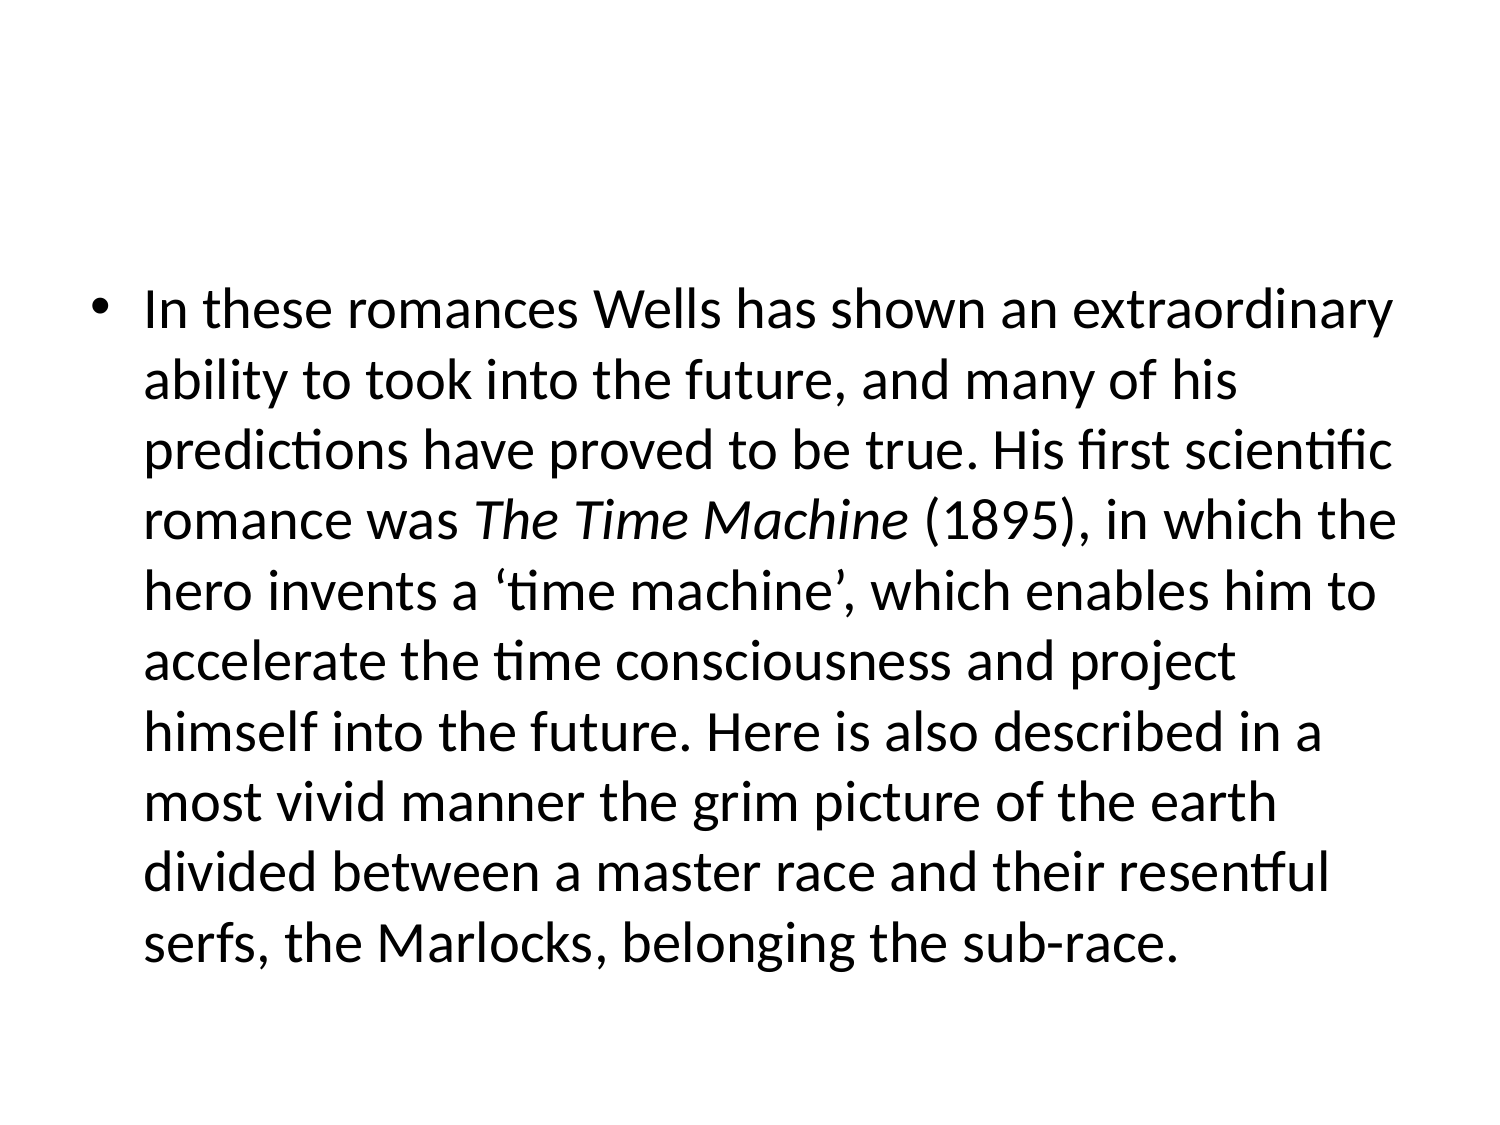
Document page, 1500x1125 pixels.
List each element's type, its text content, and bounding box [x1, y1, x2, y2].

list In these romances Wells has shown an extraordinary ability to took into the future, and many of his predictions have proved to be true. His first scientific romance was The Time Machine (1895), in which the hero invents a ‘time machine’, which enables him to accelerate the time consciousness and project himself into the future. Here is also described in a most vivid manner the grim picture of the earth divided between a master race and their resentful serfs, the Marlocks, belonging the sub-race. [75, 262, 1425, 1005]
